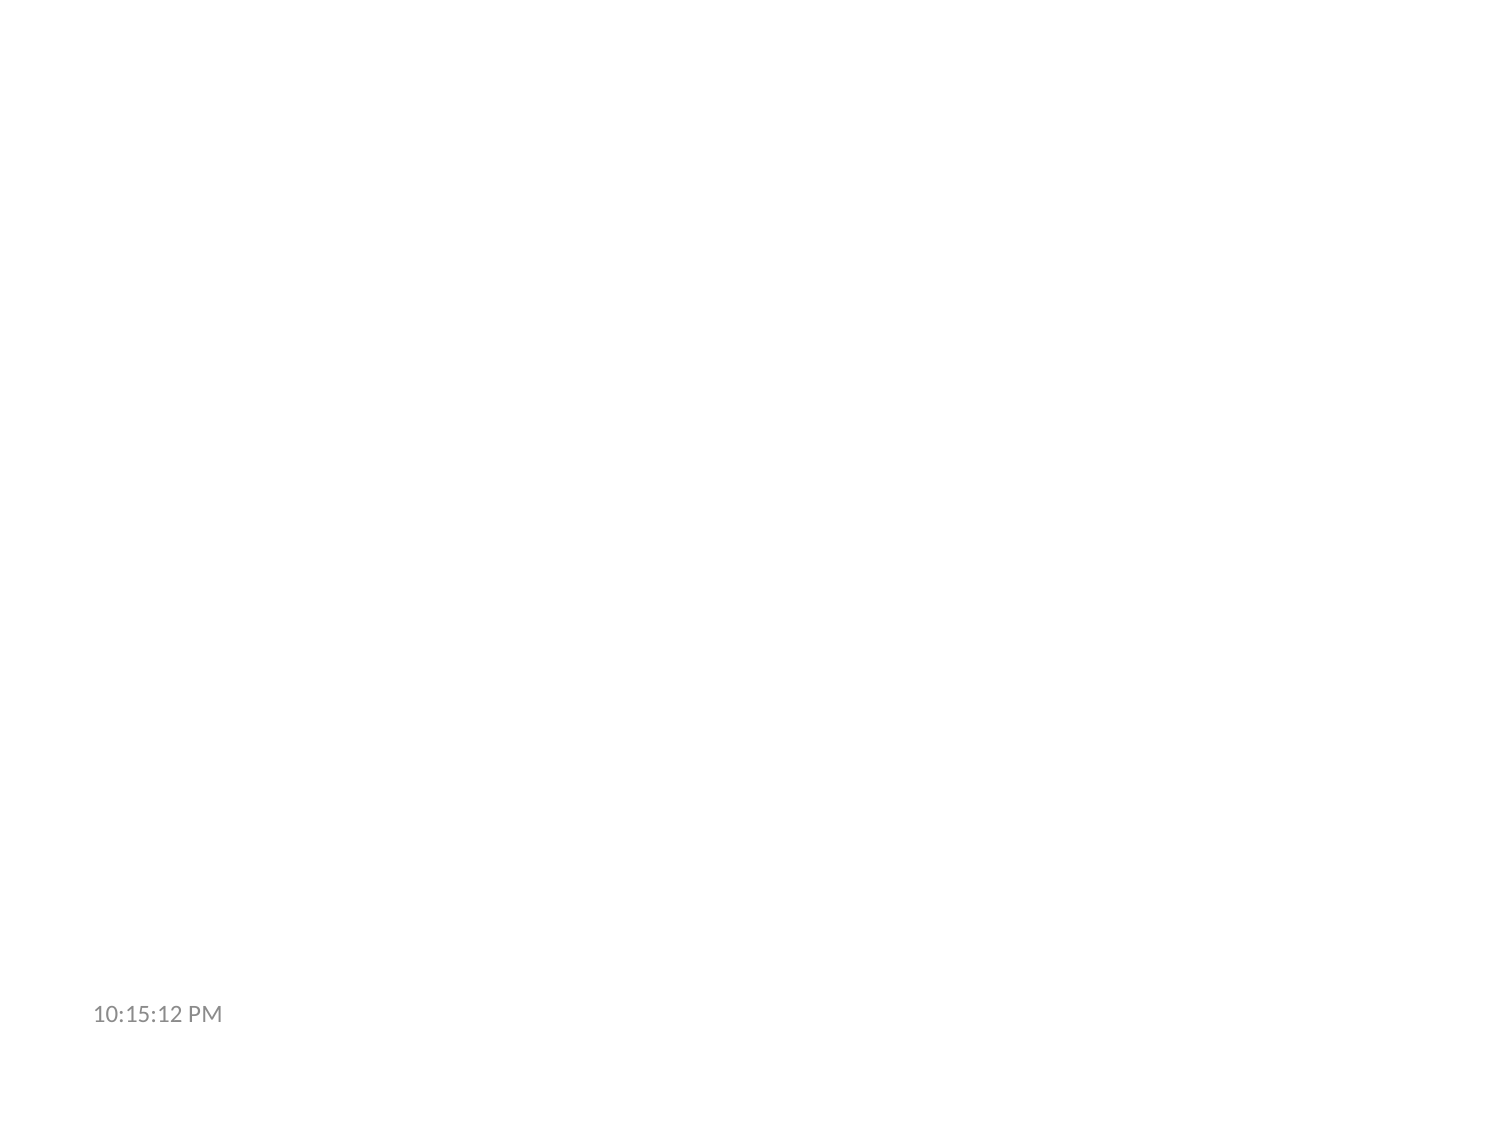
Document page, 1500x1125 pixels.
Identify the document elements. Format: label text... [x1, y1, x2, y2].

text_box 3:35:09 PM [77, 982, 428, 1043]
